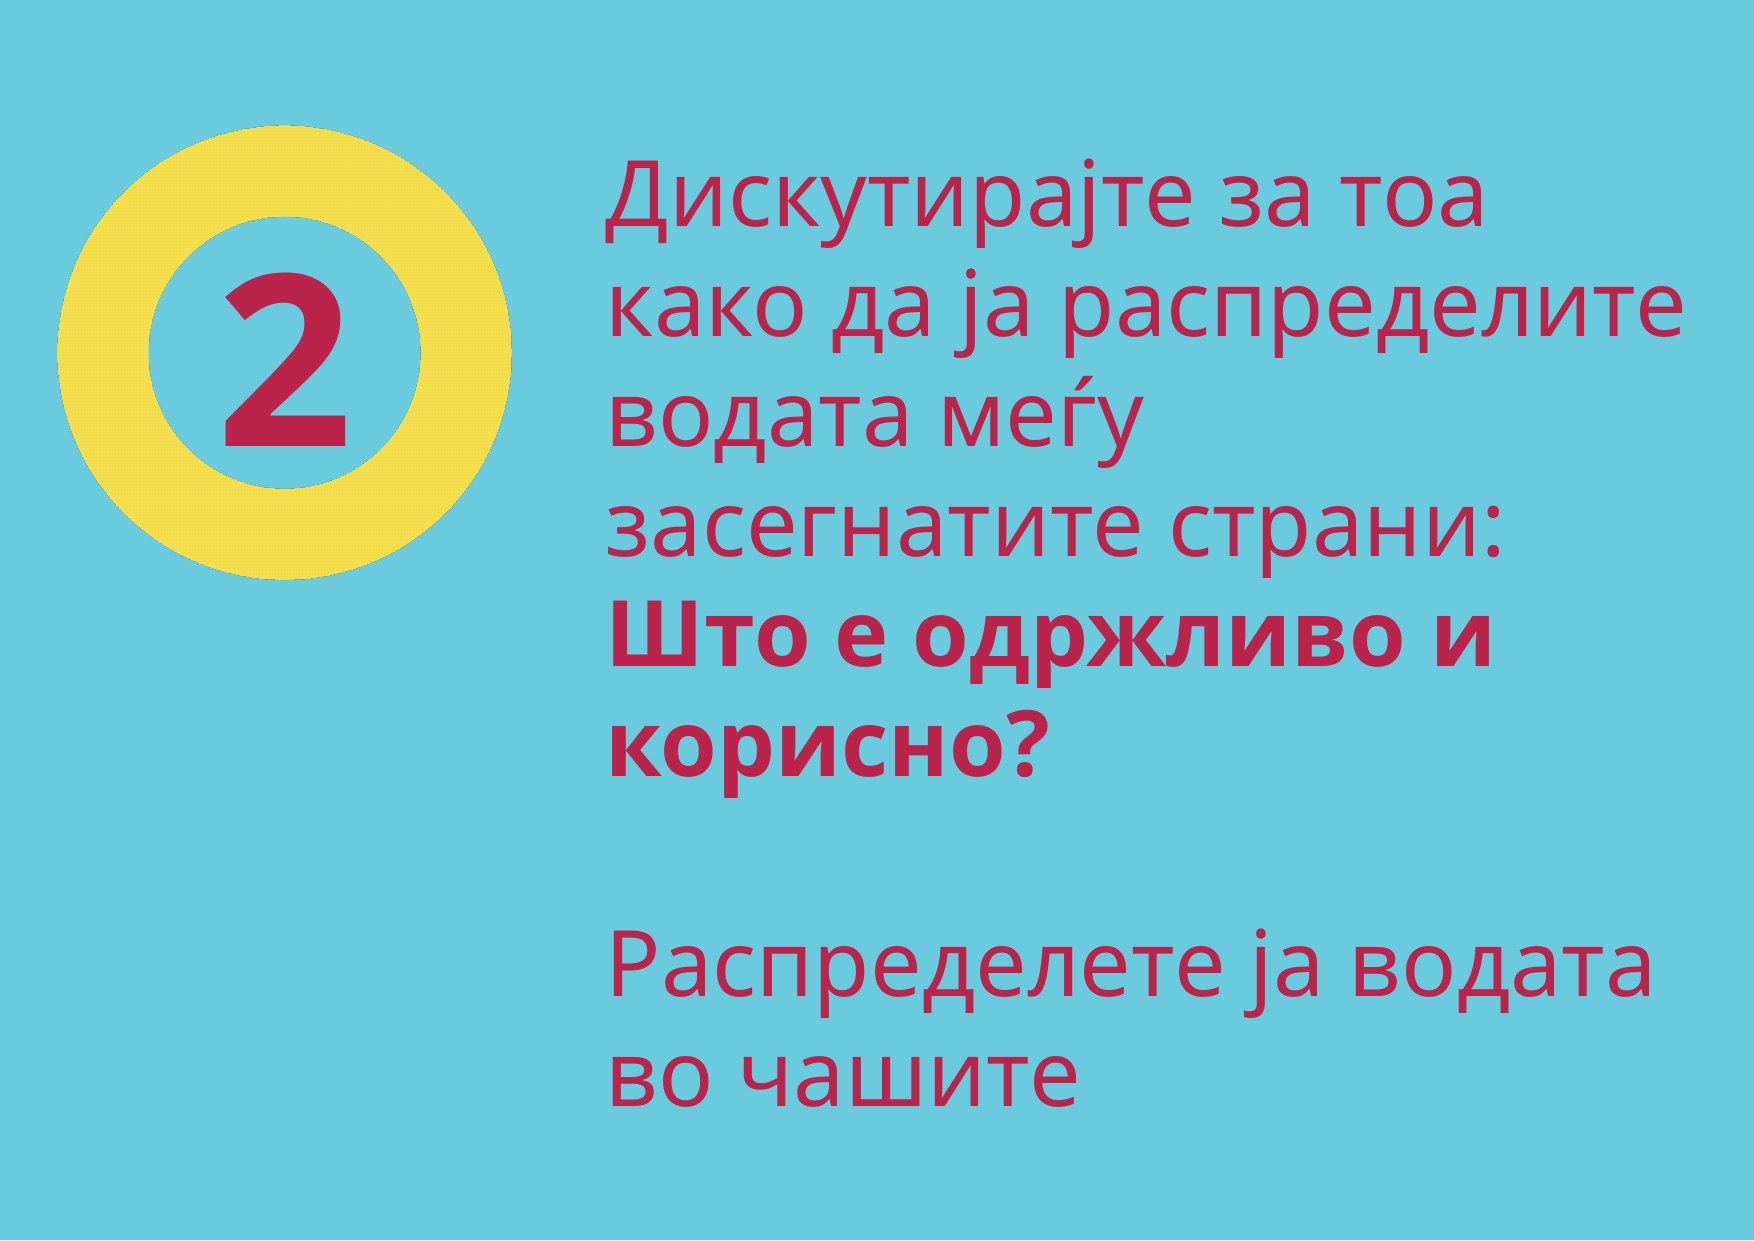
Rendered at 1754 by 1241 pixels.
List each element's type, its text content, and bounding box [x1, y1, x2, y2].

text_box Дискутирајте за тоа како да ја распределите водата меѓу засегнатите страни: Што е одржливо и корисно? Распределете ја водата во чашите [591, 127, 1715, 1132]
picture [57, 125, 512, 580]
